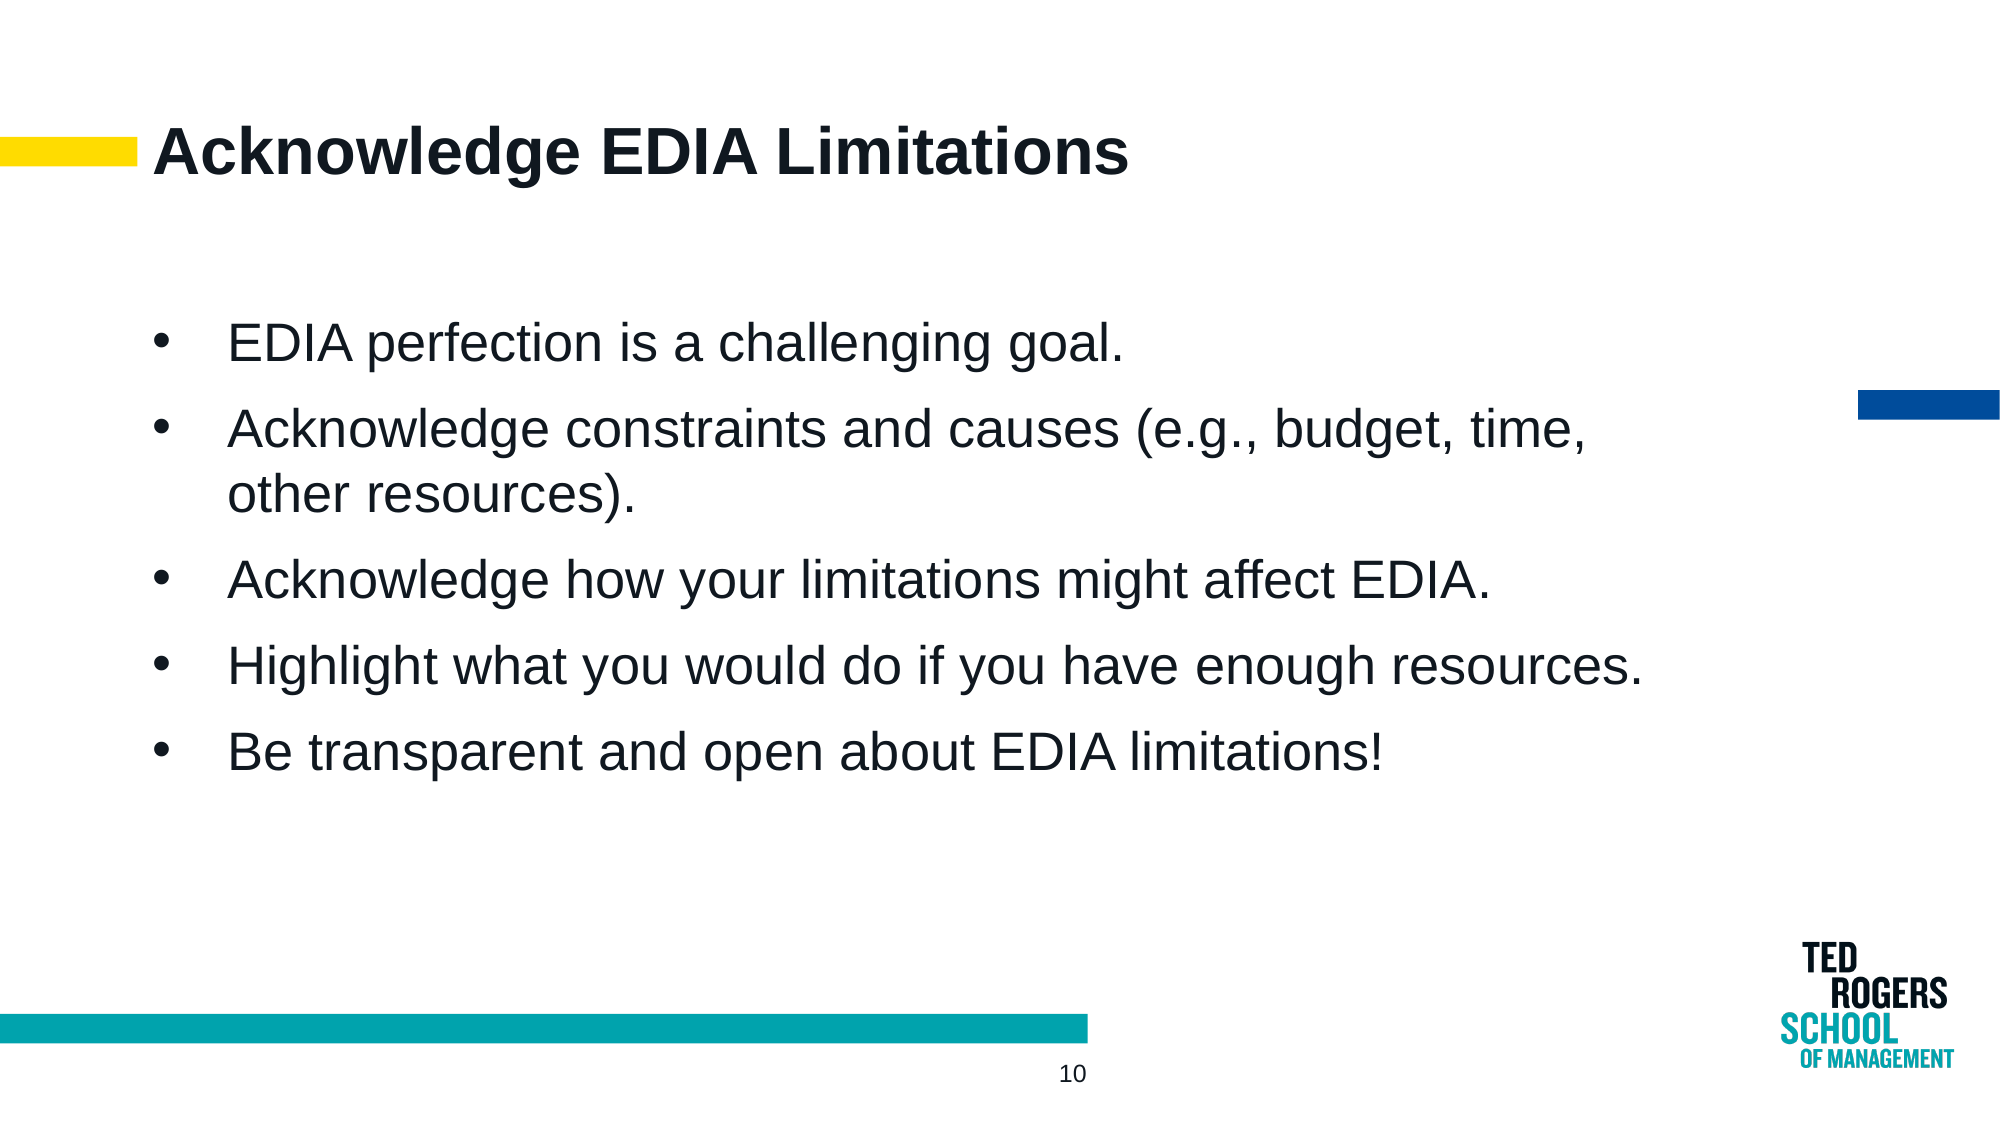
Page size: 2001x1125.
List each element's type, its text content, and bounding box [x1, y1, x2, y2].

title Acknowledge EDIA Limitations [137, 44, 1700, 262]
list EDIA perfection is a challenging goal. Acknowledge constraints and causes (e.g., budget, time, other resources). Acknowledge how your limitations might affect EDIA. Highlight what you would do if you have enough resources. Be transparent and open about EDIA limitations! [137, 299, 1700, 900]
slide_number ‹#› [818, 1042, 1102, 1103]
picture [1730, 893, 2001, 1125]
